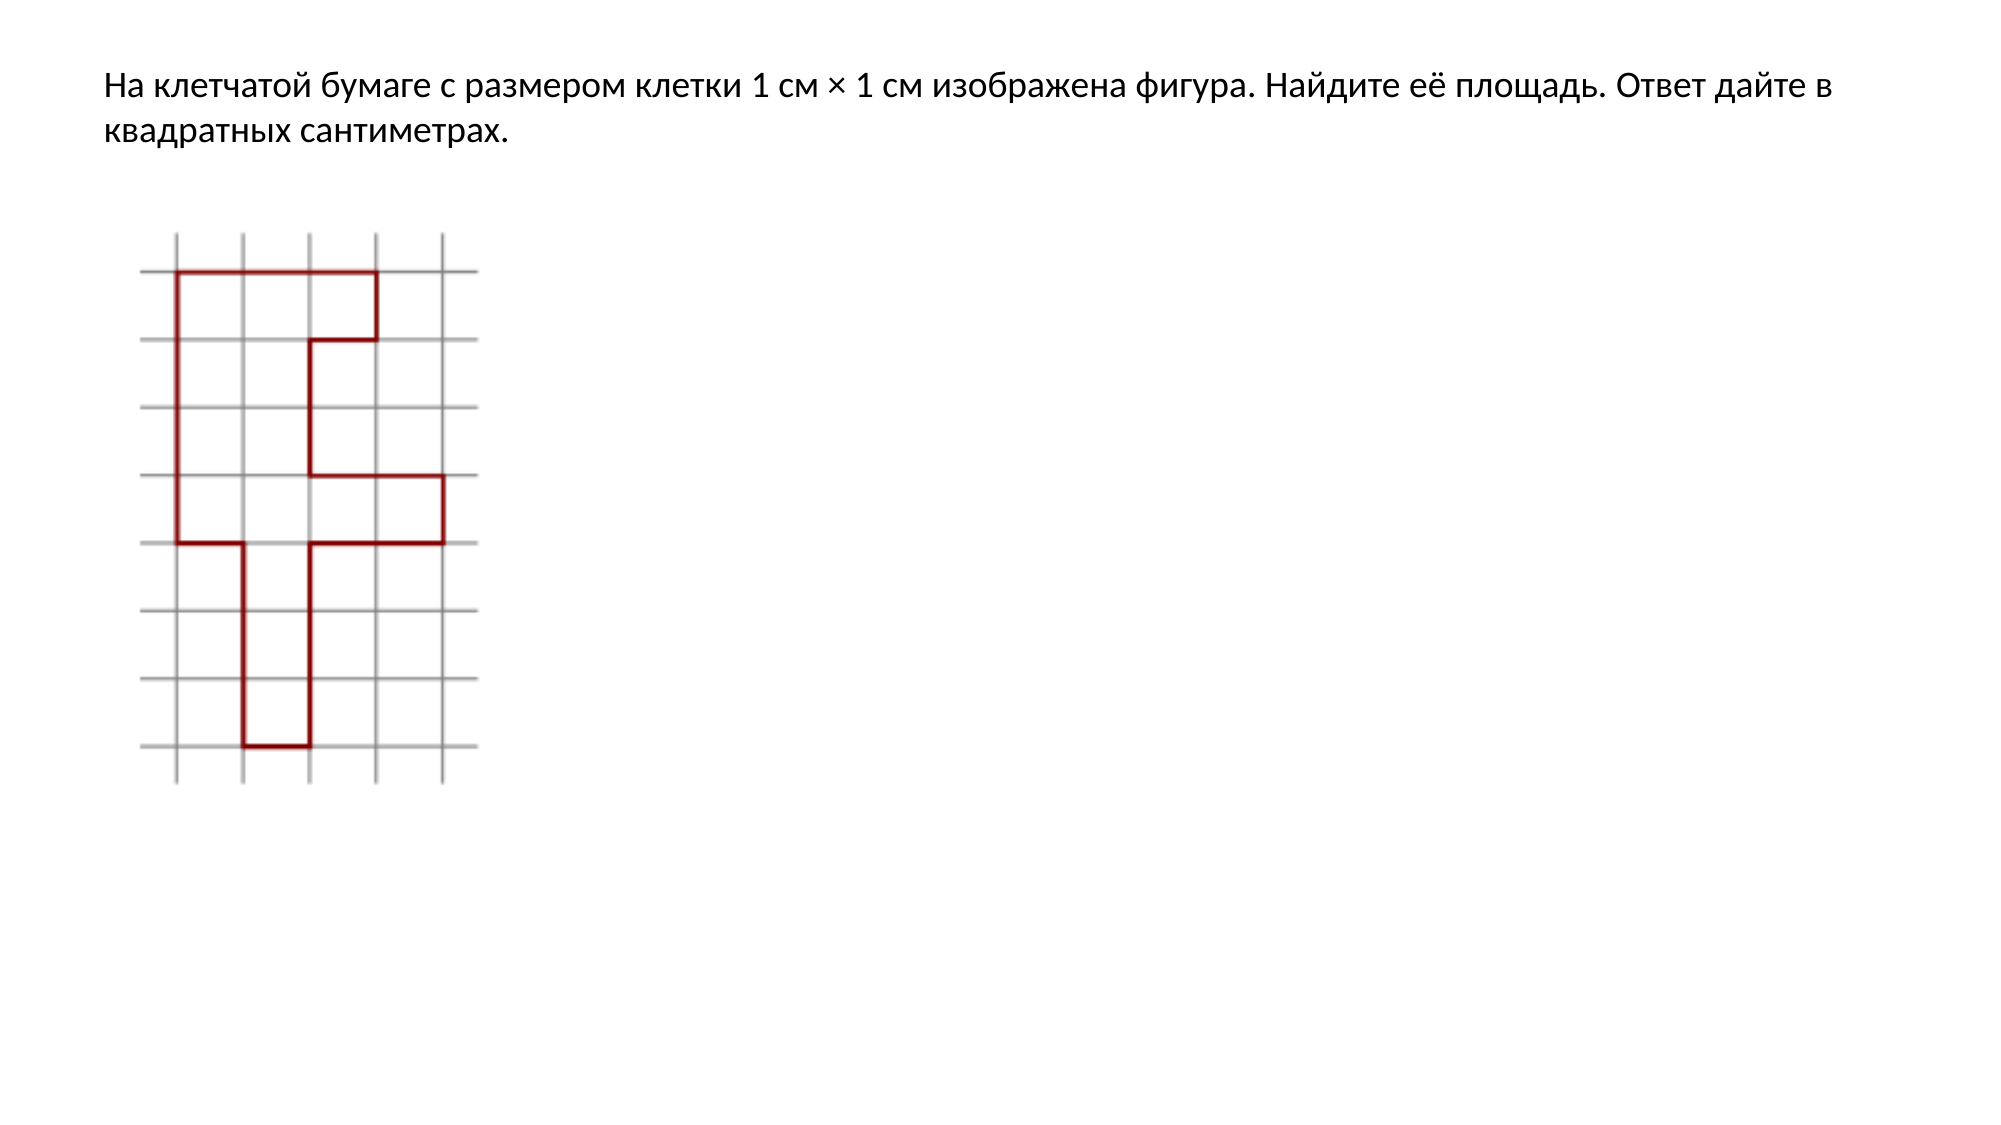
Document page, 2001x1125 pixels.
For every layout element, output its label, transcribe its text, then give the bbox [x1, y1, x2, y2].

text_box На клетчатой бумаге с размером клетки 1 см × 1 см изображена фигура. Найдите её площадь. Ответ дайте в квадратных сантиметрах. [89, 52, 1894, 158]
picture [104, 202, 535, 803]
